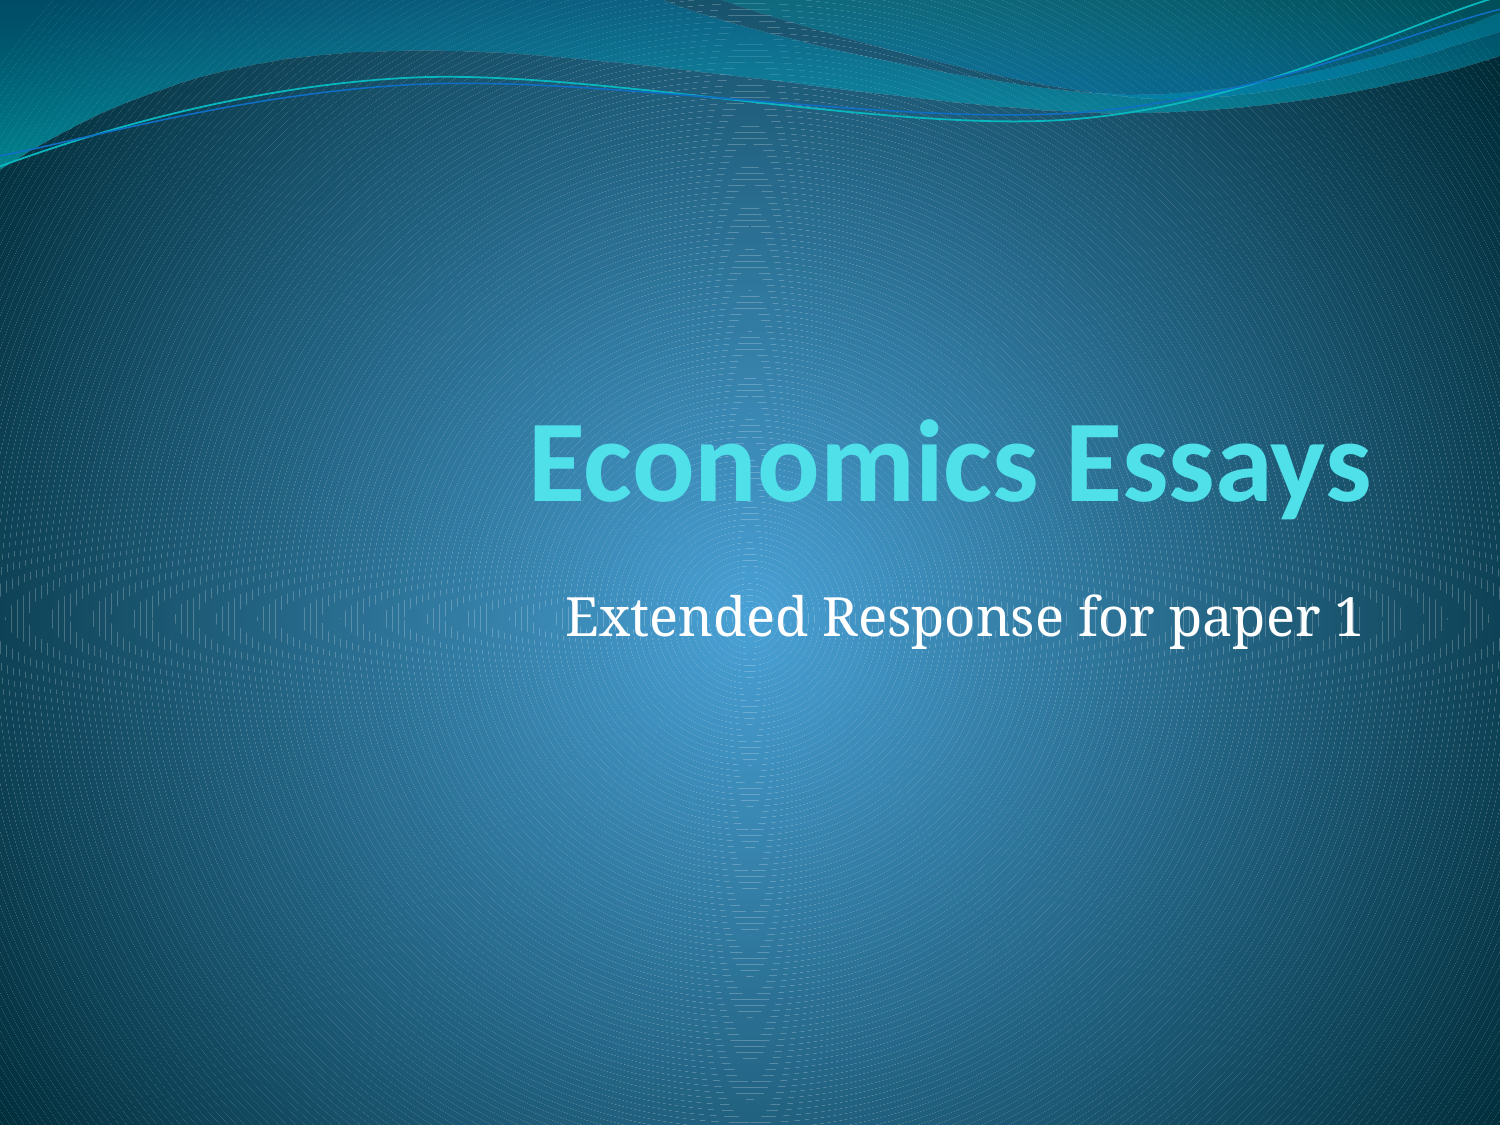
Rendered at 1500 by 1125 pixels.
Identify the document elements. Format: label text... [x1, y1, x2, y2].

title Economics Essays [87, 224, 1376, 525]
subtitle Extended Response for paper 1 [87, 575, 1376, 818]
